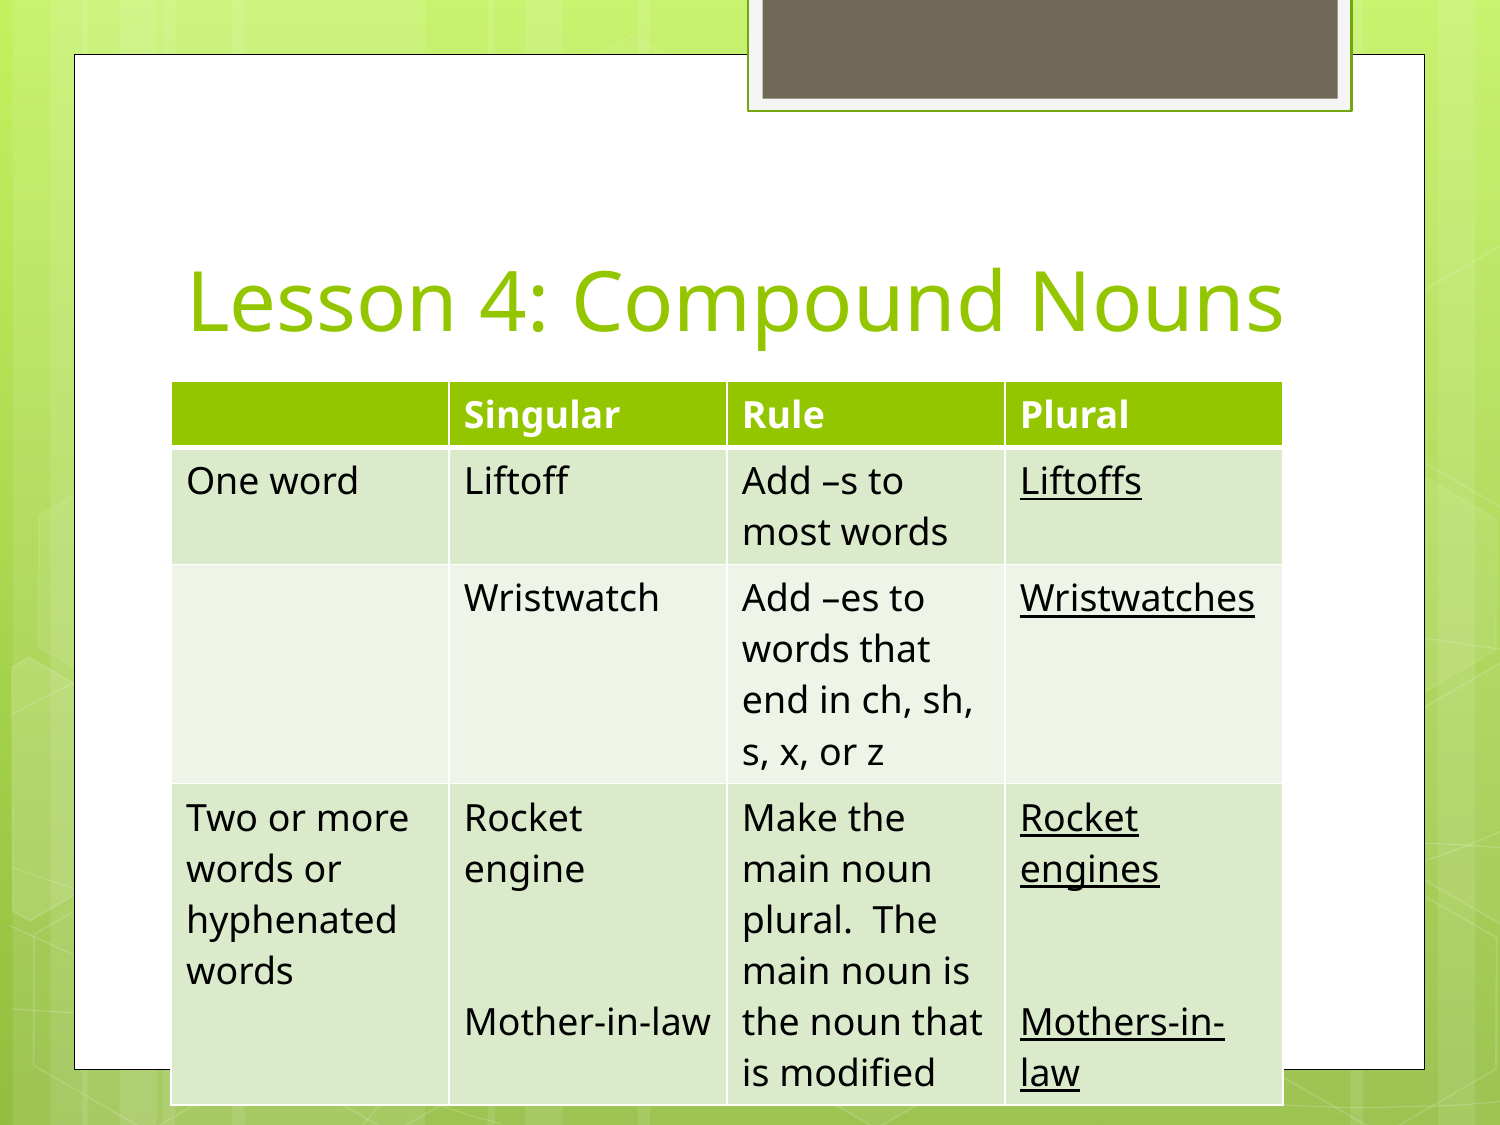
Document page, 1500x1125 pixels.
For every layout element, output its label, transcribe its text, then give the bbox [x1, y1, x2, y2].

table_header Rule [728, 382, 1004, 445]
table_cell Make the main noun plural. The main noun is the noun that is modified [728, 784, 1004, 1104]
table_cell Wristwatches [1006, 565, 1282, 783]
table_cell Rocket engines Mothers-in-law [1006, 784, 1282, 1104]
table_cell Two or more words or hyphenated words [172, 784, 448, 1104]
table_cell Wristwatch [450, 565, 726, 783]
title Lesson 4: Compound Nouns [171, 168, 1324, 357]
table_cell Add –es to words that end in ch, sh, s, x, or z [728, 565, 1004, 783]
table_cell Liftoffs [1006, 450, 1282, 564]
table_cell Rocket engine Mother-in-law [450, 784, 726, 1104]
table_header Singular [450, 382, 726, 445]
table_cell Liftoff [450, 450, 726, 564]
table_header [172, 382, 448, 445]
table_header Plural [1006, 382, 1282, 445]
table_cell One word [172, 450, 448, 564]
table_cell [172, 565, 448, 783]
table_cell Add –s to most words [728, 450, 1004, 564]
